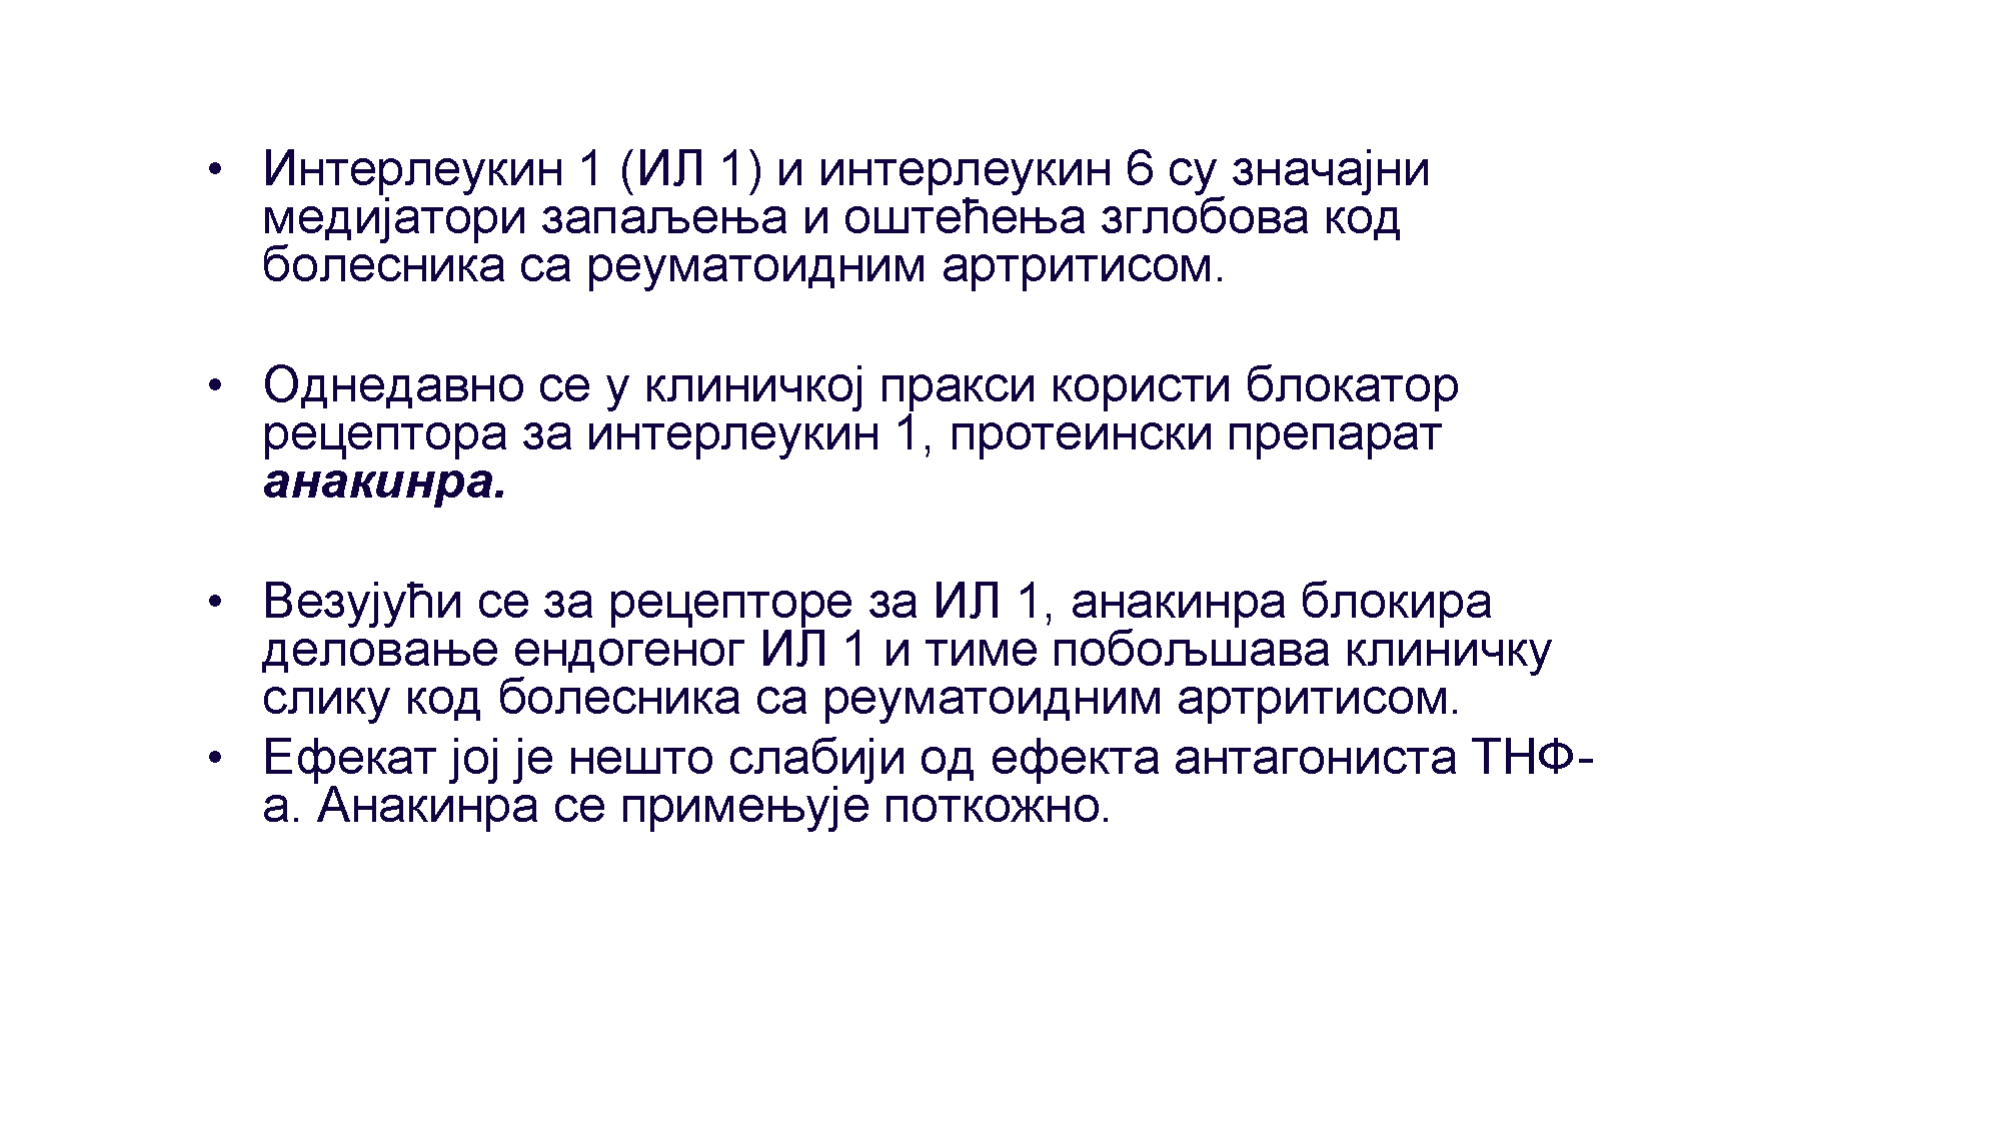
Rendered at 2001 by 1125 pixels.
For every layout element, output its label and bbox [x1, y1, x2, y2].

picture [141, 100, 1642, 881]
